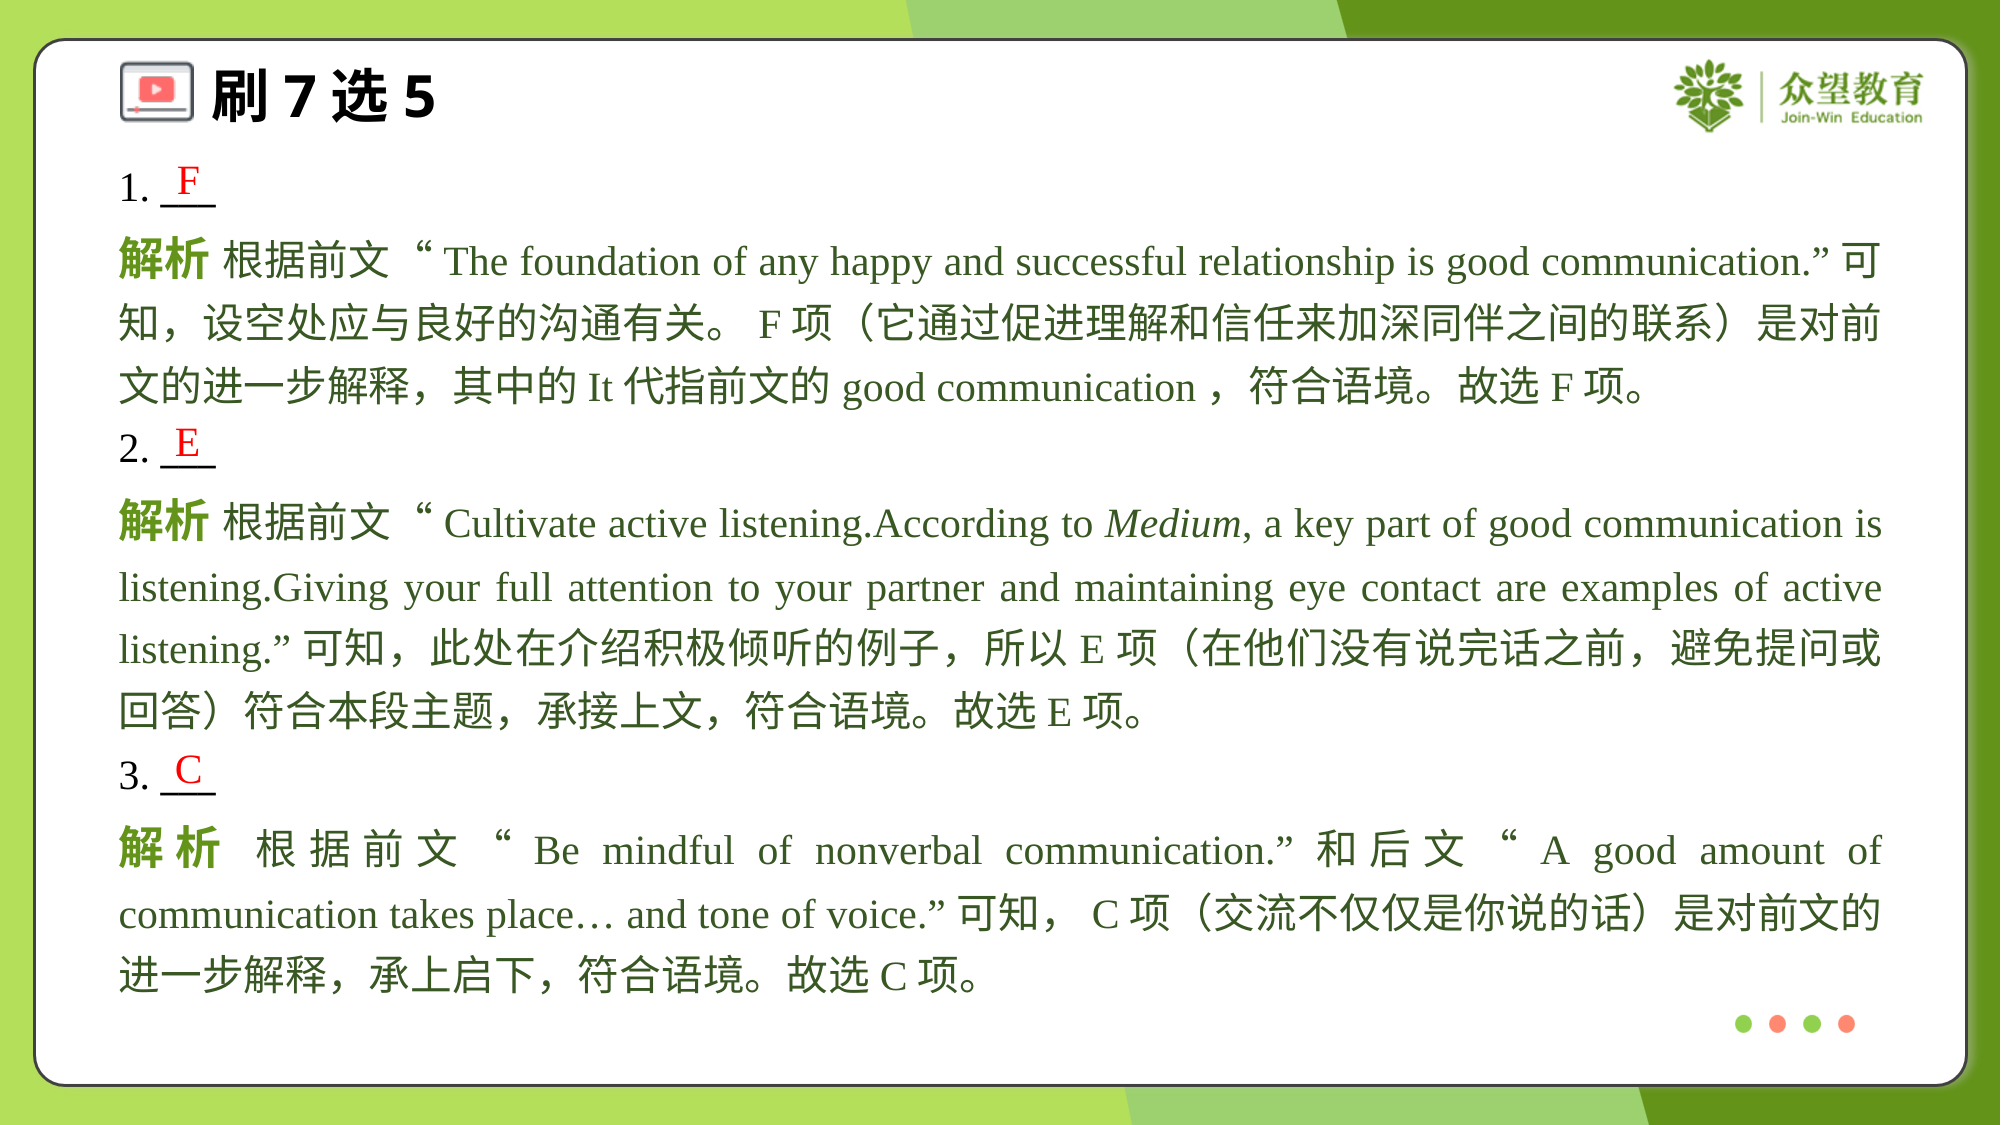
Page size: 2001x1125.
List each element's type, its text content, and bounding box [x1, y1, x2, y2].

text_box 1. ___ [118, 146, 1883, 204]
text_box F [172, 140, 205, 199]
text_box 解析 根据前文“Cultivate active listening.According to Medium, a key part of good communication is listening.Giving your full attention to your partner and maintaining eye contact are examples of active listening.”可知，此处在介绍积极倾听的例子，所以E项（在他们没有说完话之前，避免提问或回答）符合本段主题，承接上文，符合语境。故选E项。 [118, 478, 1883, 730]
text_box C [170, 729, 208, 788]
text_box 3. ___ [118, 735, 1883, 793]
text_box 2. ___ [118, 408, 1883, 466]
text_box 解析 根据前文“Be mindful of nonverbal communication.”和后文“A good amount of communication takes place… and tone of voice.”可知，C项（交流不仅仅是你说的话）是对前文的进一步解释，承上启下，符合语境。故选C项。 [118, 805, 1883, 995]
text_box 解析 根据前文“The foundation of any happy and successful relationship is good communication.”可知，设空处应与良好的沟通有关。F项（它通过促进理解和信任来加深同伴之间的联系）是对前文的进一步解释，其中的It代指前文的good communication，符合语境。故选F项。 [118, 215, 1883, 405]
text_box E [170, 402, 205, 460]
picture [0, 0, 2000, 1125]
